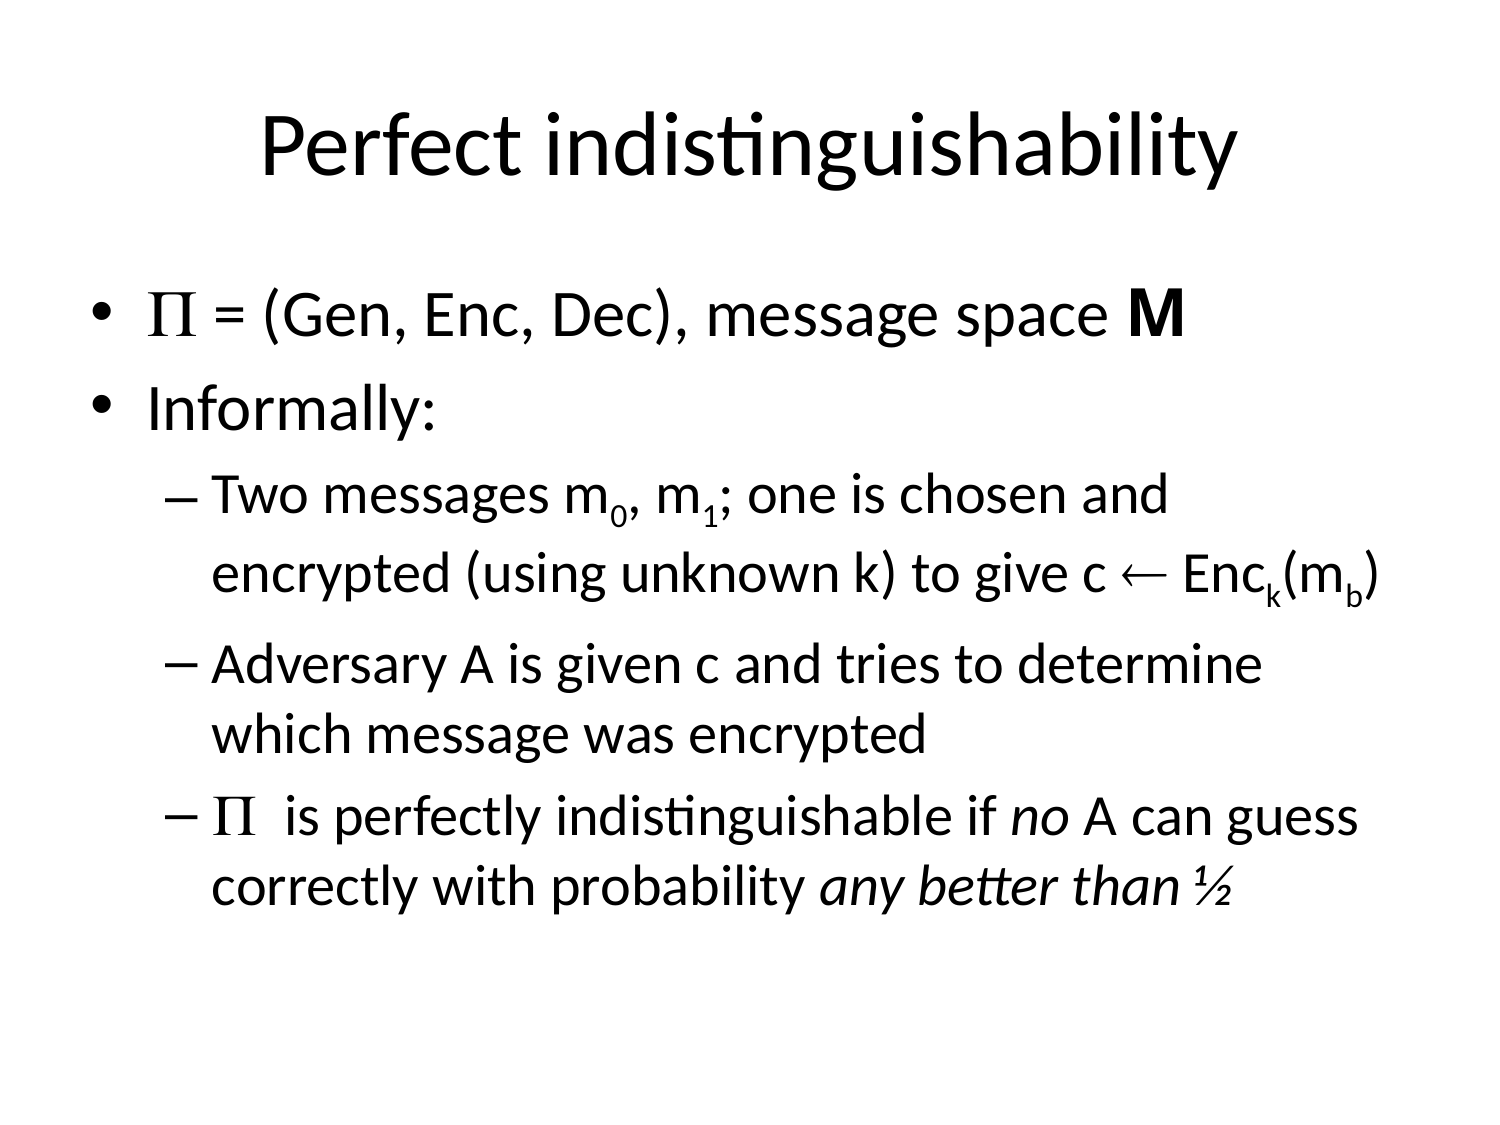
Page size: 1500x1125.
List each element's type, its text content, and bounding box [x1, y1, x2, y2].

title Perfect indistinguishability [75, 45, 1425, 233]
list  = (Gen, Enc, Dec), message space M Informally: Two messages m0, m1; one is chosen and encrypted (using unknown k) to give c  Enck(mb) Adversary A is given c and tries to determine which message was encrypted  is perfectly indistinguishable if no A can guess correctly with probability any better than ½ [75, 262, 1425, 1005]
